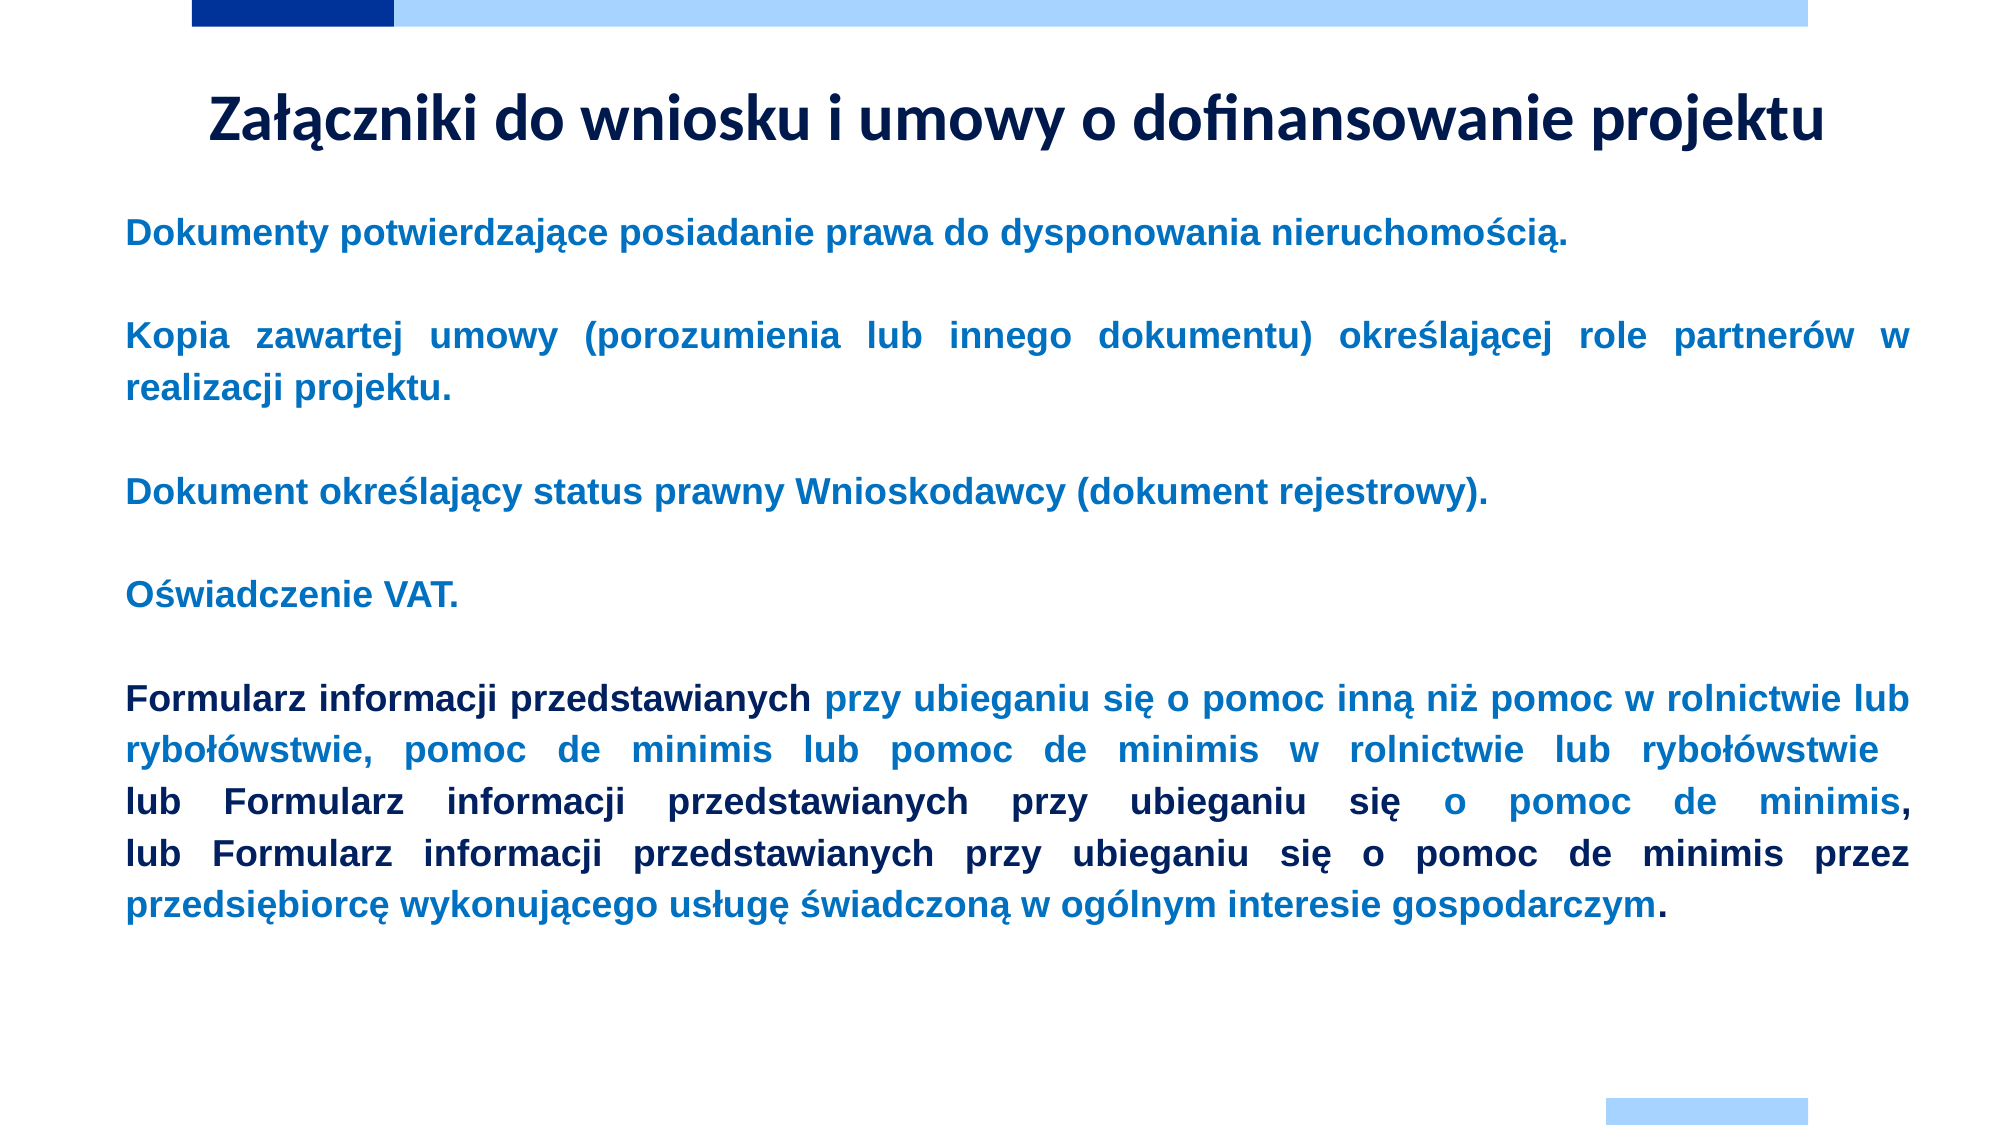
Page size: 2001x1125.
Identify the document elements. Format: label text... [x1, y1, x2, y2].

text_box Dokumenty potwierdzające posiadanie prawa do dysponowania nieruchomością. Kopia zawartej umowy (porozumienia lub innego dokumentu) określającej role partnerów w realizacji projektu. Dokument określający status prawny Wnioskodawcy (dokument rejestrowy). Oświadczenie VAT. Formularz informacji przedstawianych przy ubieganiu się o pomoc inną niż pomoc w rolnictwie lub rybołówstwie, pomoc de minimis lub pomoc de minimis w rolnictwie lub rybołówstwie lub Formularz informacji przedstawianych przy ubieganiu się o pomoc de minimis, lub Formularz informacji przedstawianych przy ubieganiu się o pomoc de minimis przez przedsiębiorcę wykonującego usługę świadczoną w ogólnym interesie gospodarczym. [110, 193, 1927, 1125]
text_box Załączniki do wniosku i umowy o dofinansowanie projektu [131, 66, 1906, 161]
